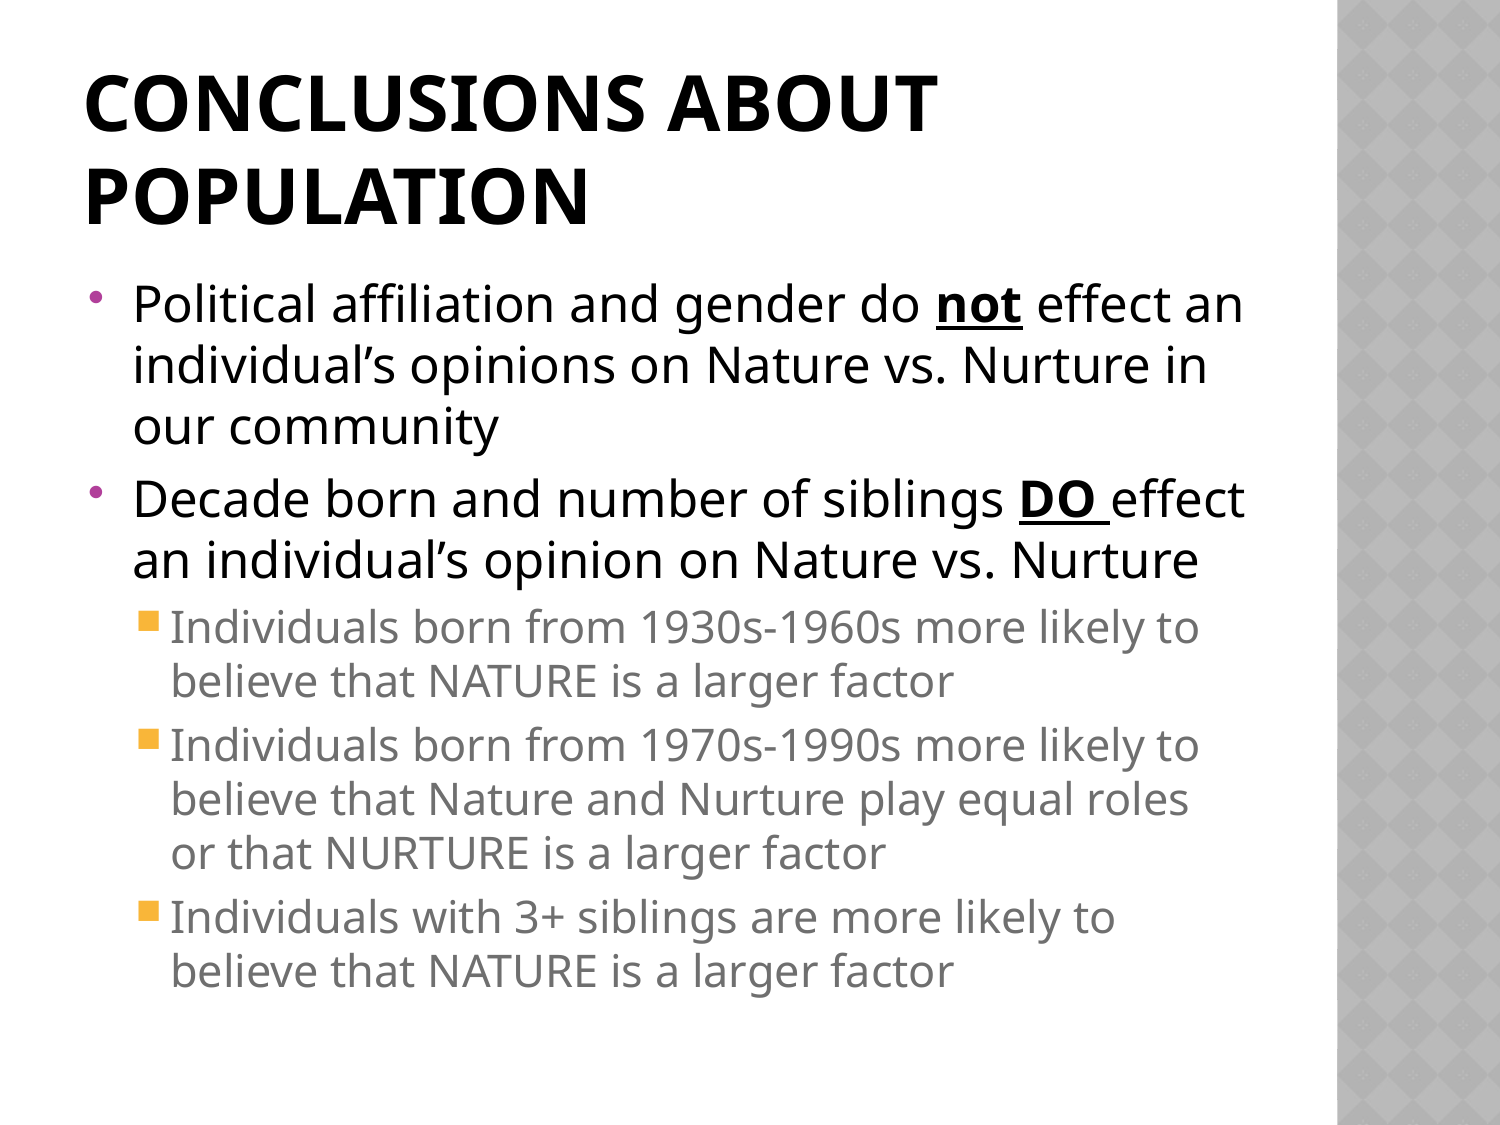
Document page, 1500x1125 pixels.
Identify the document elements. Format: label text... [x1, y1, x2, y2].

title Conclusions About population [75, 52, 1263, 240]
list Political affiliation and gender do not effect an individual’s opinions on Nature vs. Nurture in our community Decade born and number of siblings DO effect an individual’s opinion on Nature vs. Nurture Individuals born from 1930s-1960s more likely to believe that NATURE is a larger factor Individuals born from 1970s-1990s more likely to believe that Nature and Nurture play equal roles or that NURTURE is a larger factor Individuals with 3+ siblings are more likely to believe that NATURE is a larger factor [75, 264, 1263, 1059]
